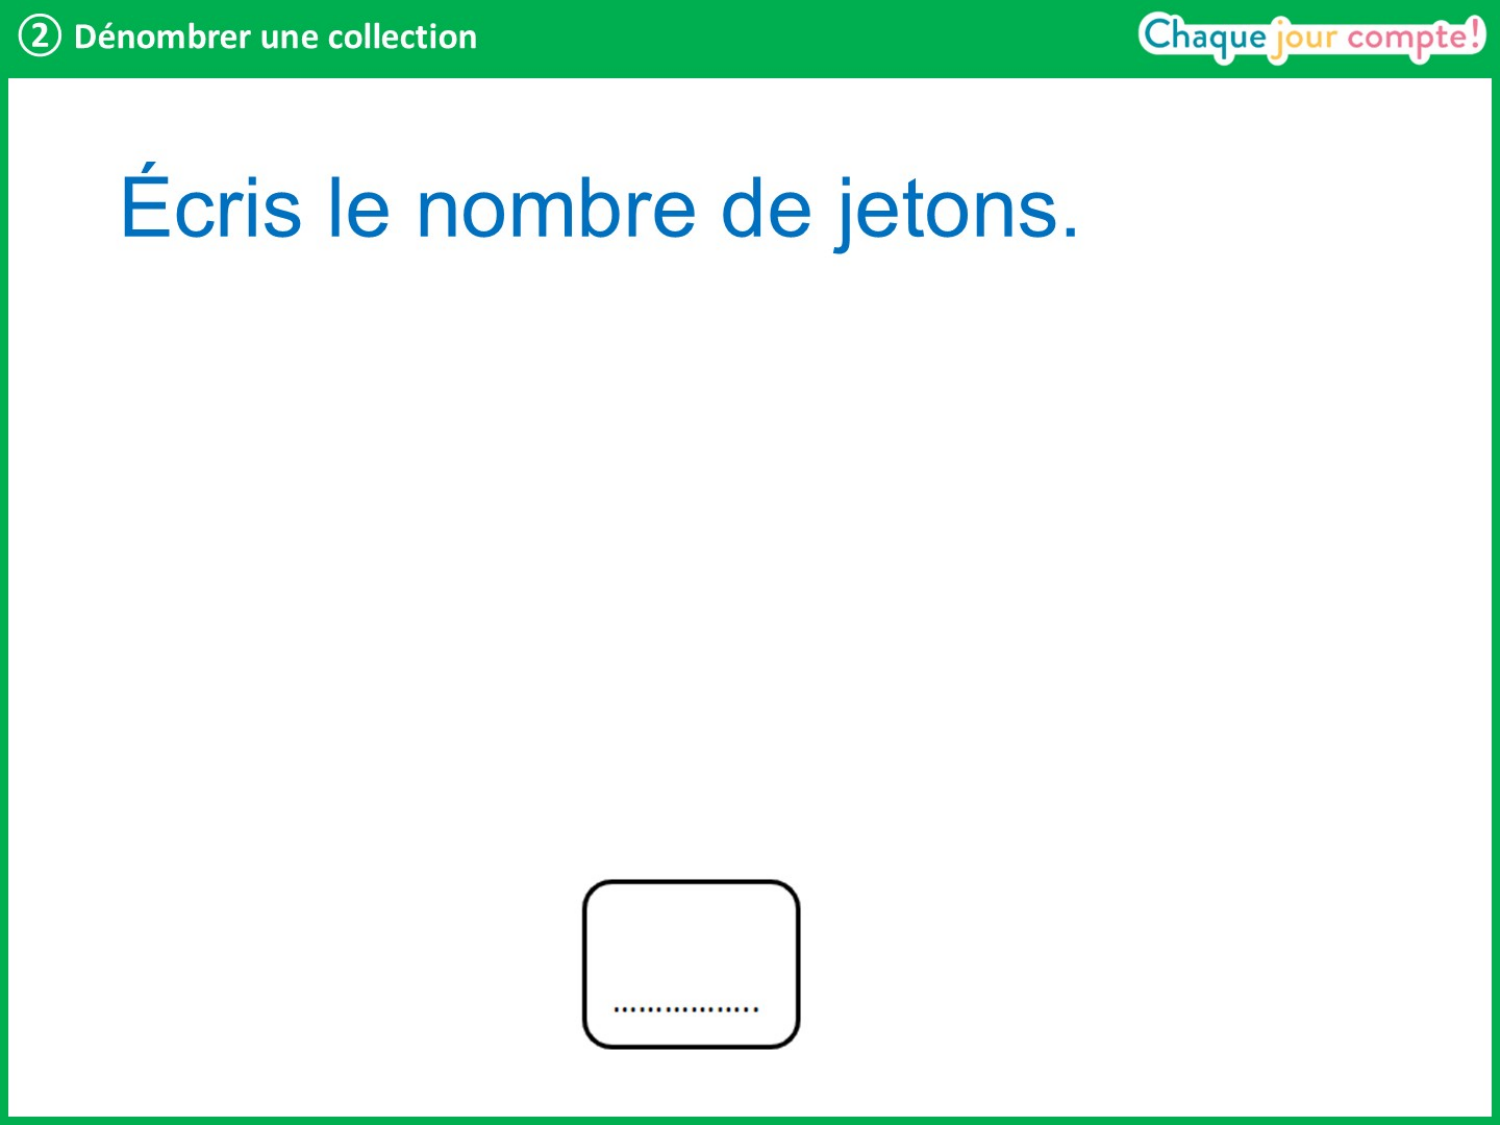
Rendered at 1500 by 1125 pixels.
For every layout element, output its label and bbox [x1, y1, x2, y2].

list [0, 0, 1500, 1125]
